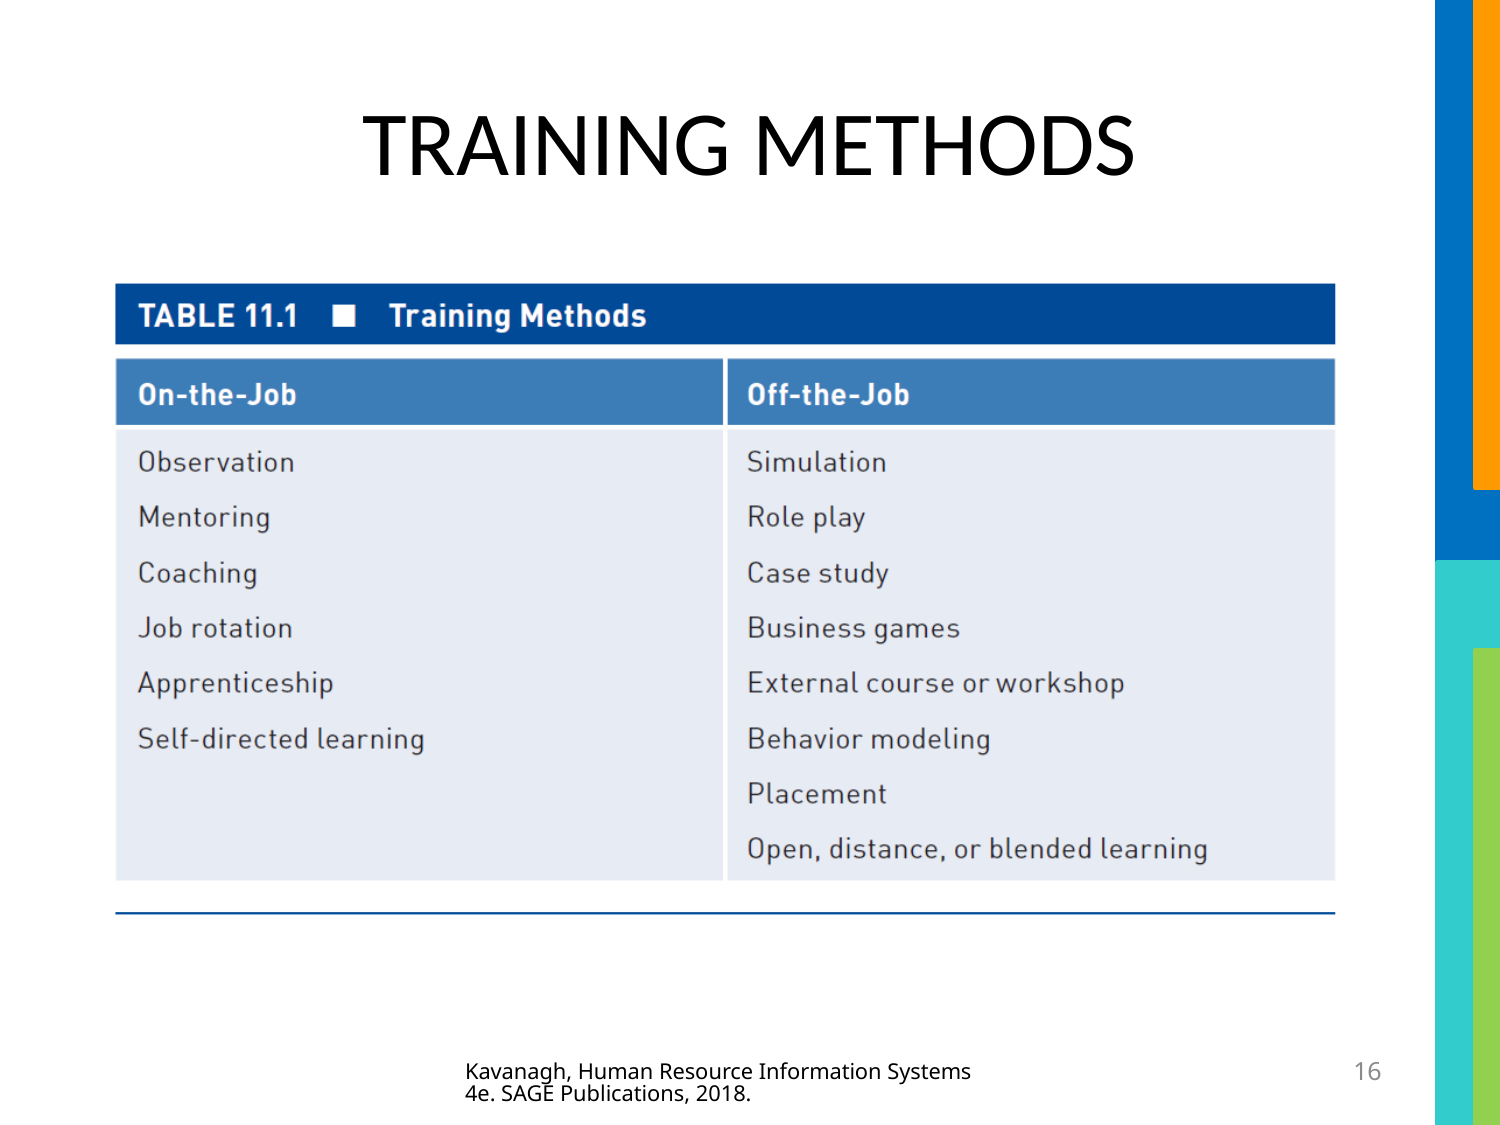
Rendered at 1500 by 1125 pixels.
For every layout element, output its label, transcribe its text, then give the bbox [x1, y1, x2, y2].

picture [111, 279, 1340, 918]
title TRAINING METHODS [75, 45, 1425, 233]
slide_number 16 [1059, 1042, 1397, 1103]
footer Kavanagh, Human Resource Information Systems 4e. SAGE Publications, 2018. [450, 1042, 1004, 1103]
